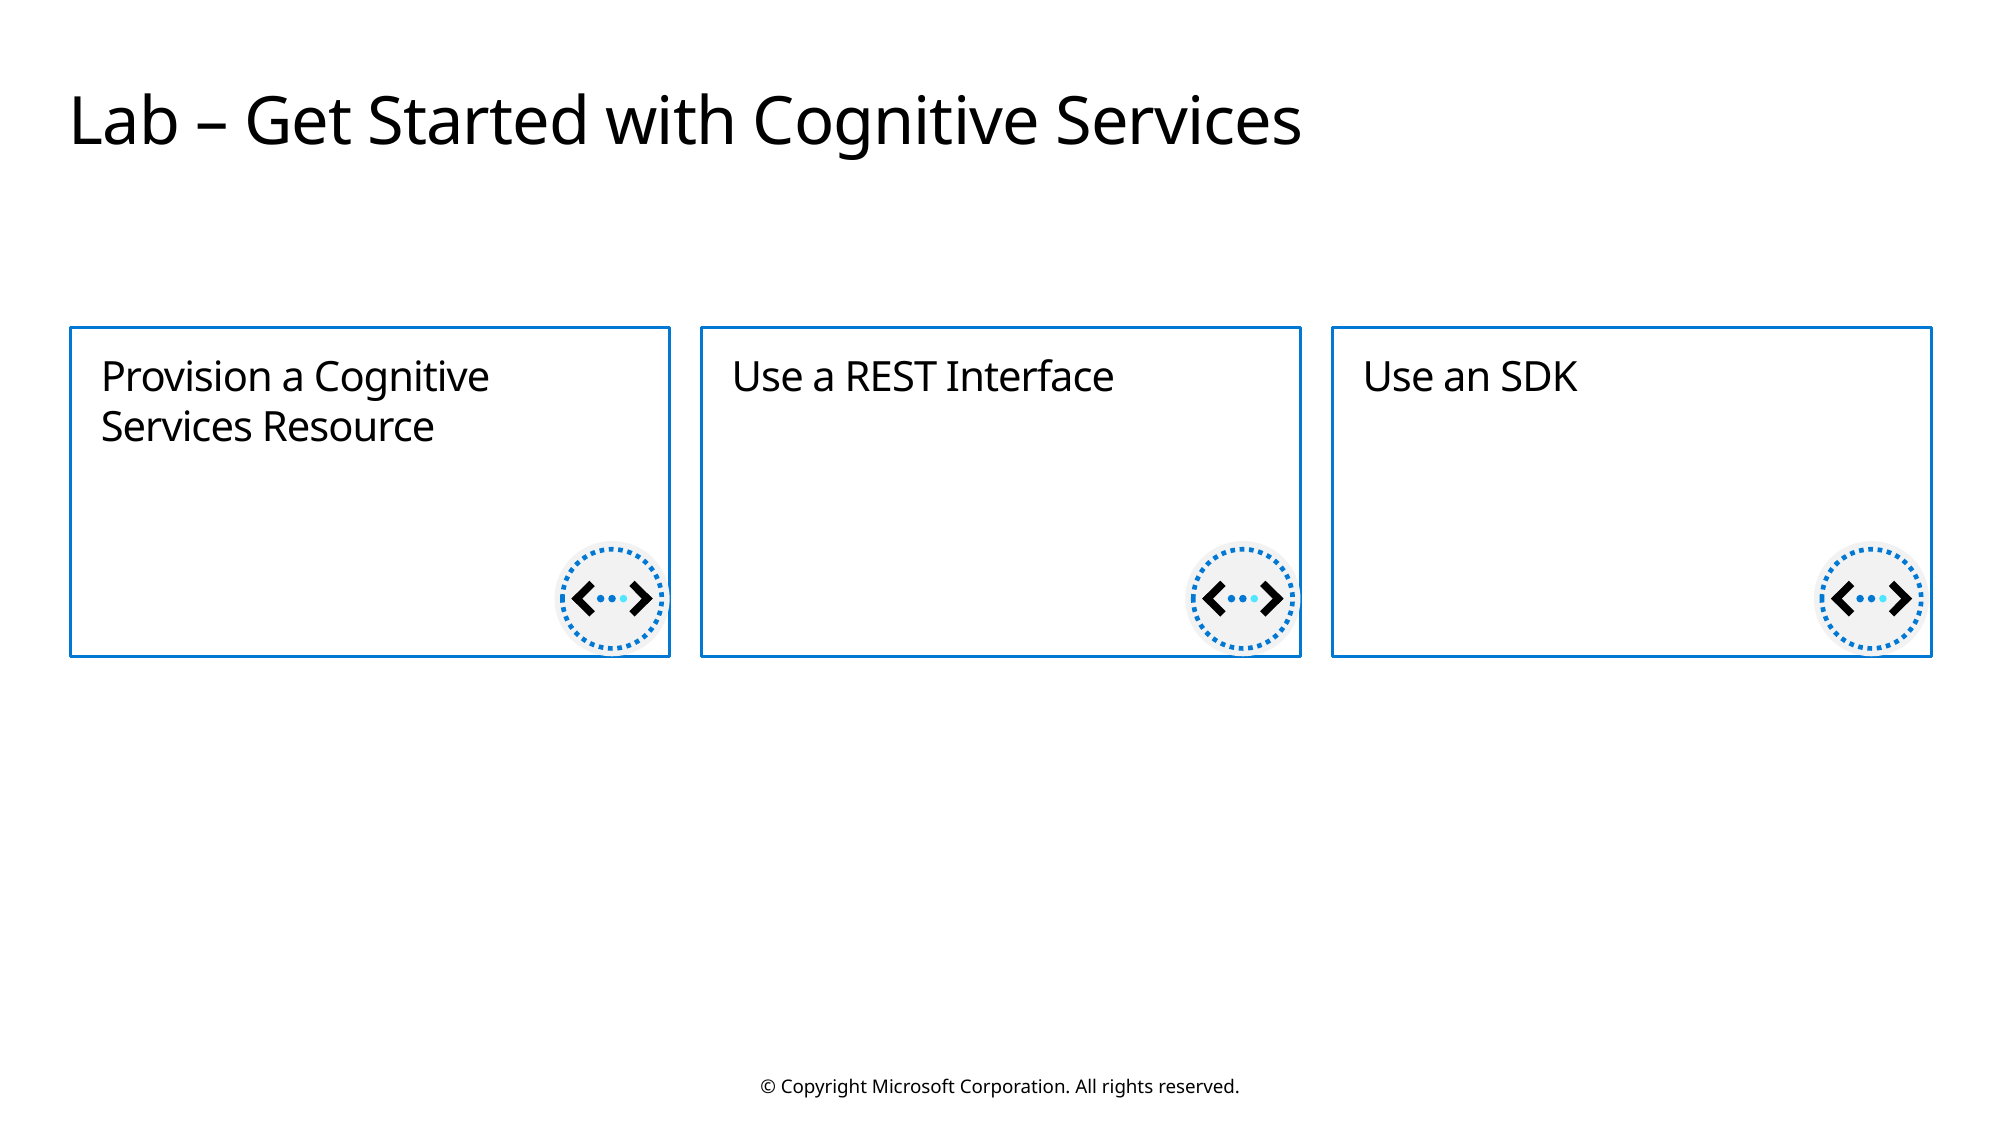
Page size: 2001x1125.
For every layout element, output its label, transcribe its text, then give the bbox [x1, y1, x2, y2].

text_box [1813, 540, 1930, 657]
list Use a REST Interface [700, 326, 1302, 658]
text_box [1185, 540, 1301, 657]
title Lab – Get Started with Cognitive Services [68, 72, 1930, 184]
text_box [554, 540, 670, 657]
list Provision a Cognitive Services Resource [69, 326, 671, 658]
list Use an SDK [1331, 326, 1933, 658]
